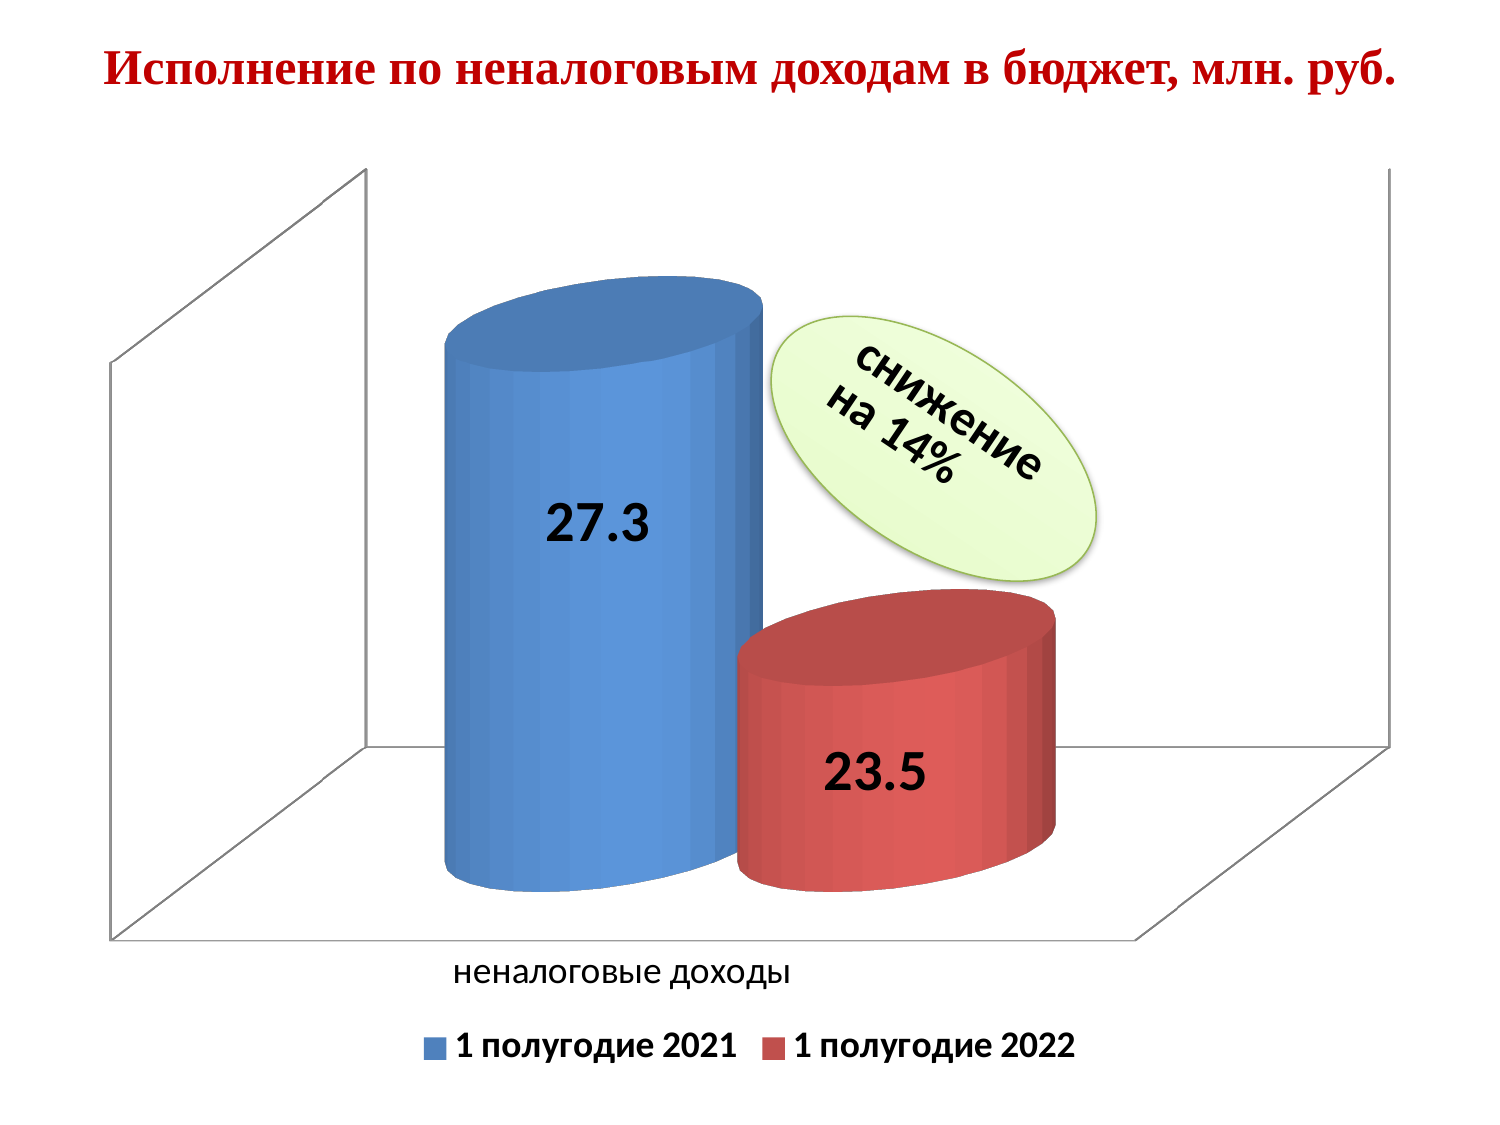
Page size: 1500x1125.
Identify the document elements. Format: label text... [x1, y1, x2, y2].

chart [74, 149, 1426, 1076]
title Исполнение по неналоговым доходам в бюджет, млн. руб. [75, 24, 1425, 105]
